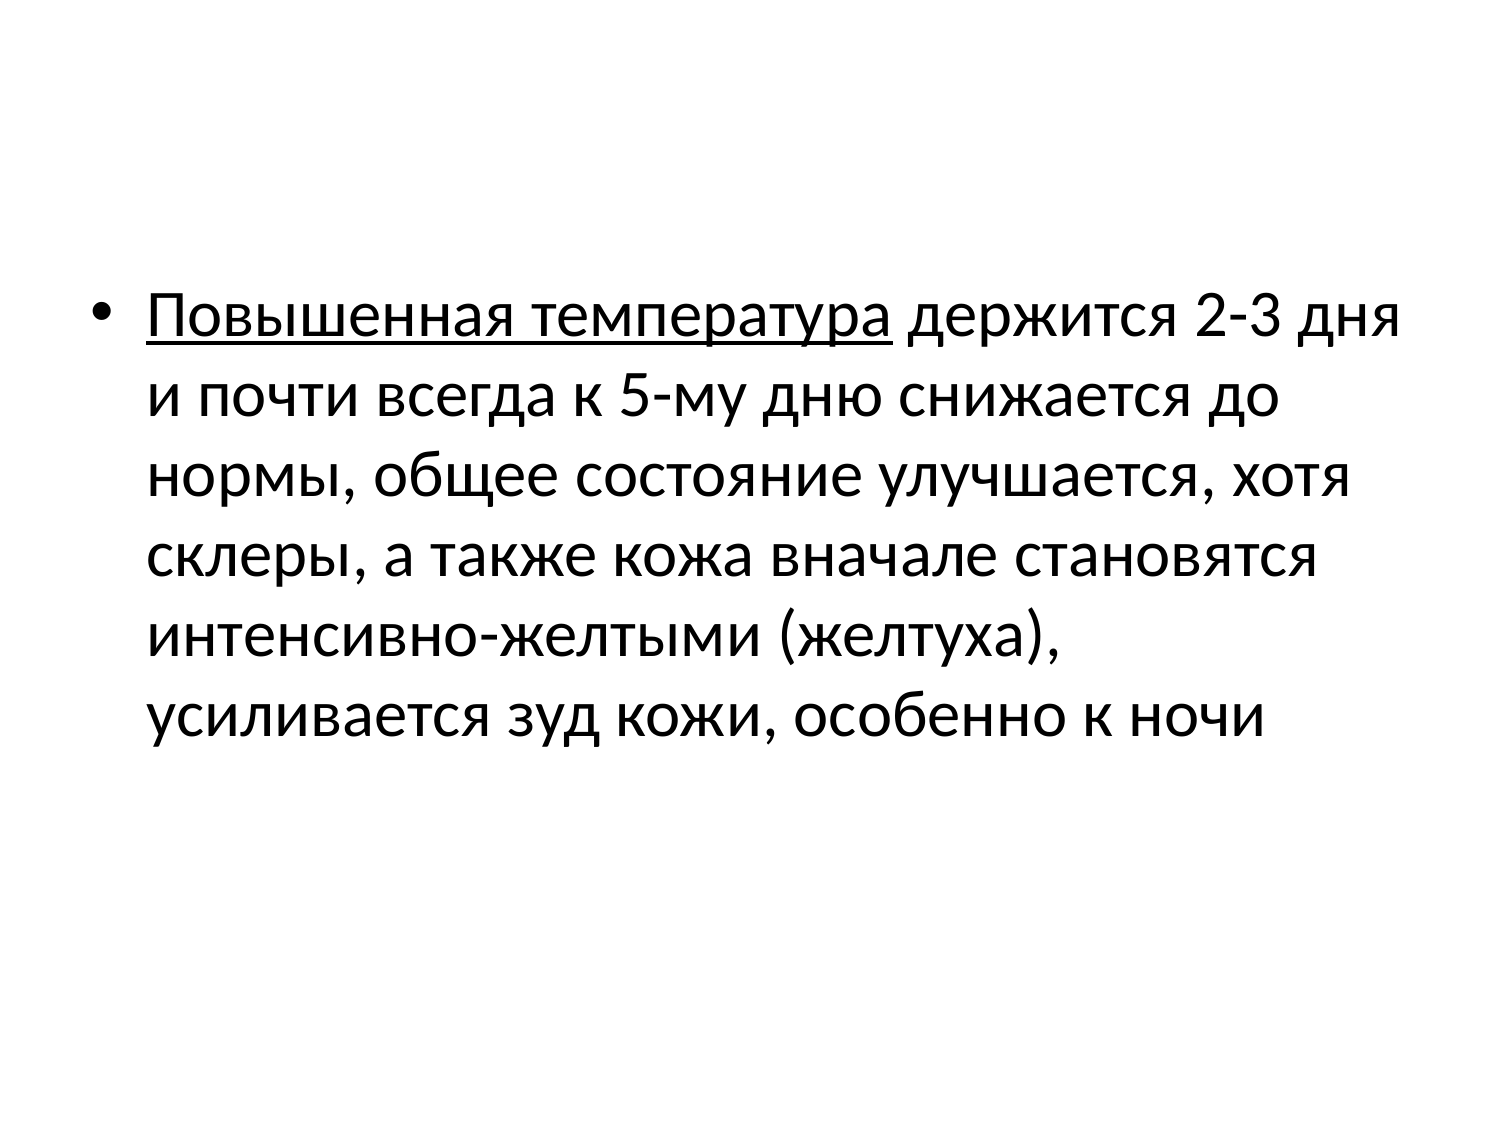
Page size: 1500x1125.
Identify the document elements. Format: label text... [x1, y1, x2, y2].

list Повышенная температура держится 2-3 дня и почти всегда к 5-му дню снижается до нормы, общее состояние улучшается, хотя склеры, а также кожа вначале становятся интенсивно-желтыми (желтуха), усиливается зуд кожи, особенно к ночи [75, 262, 1425, 1005]
